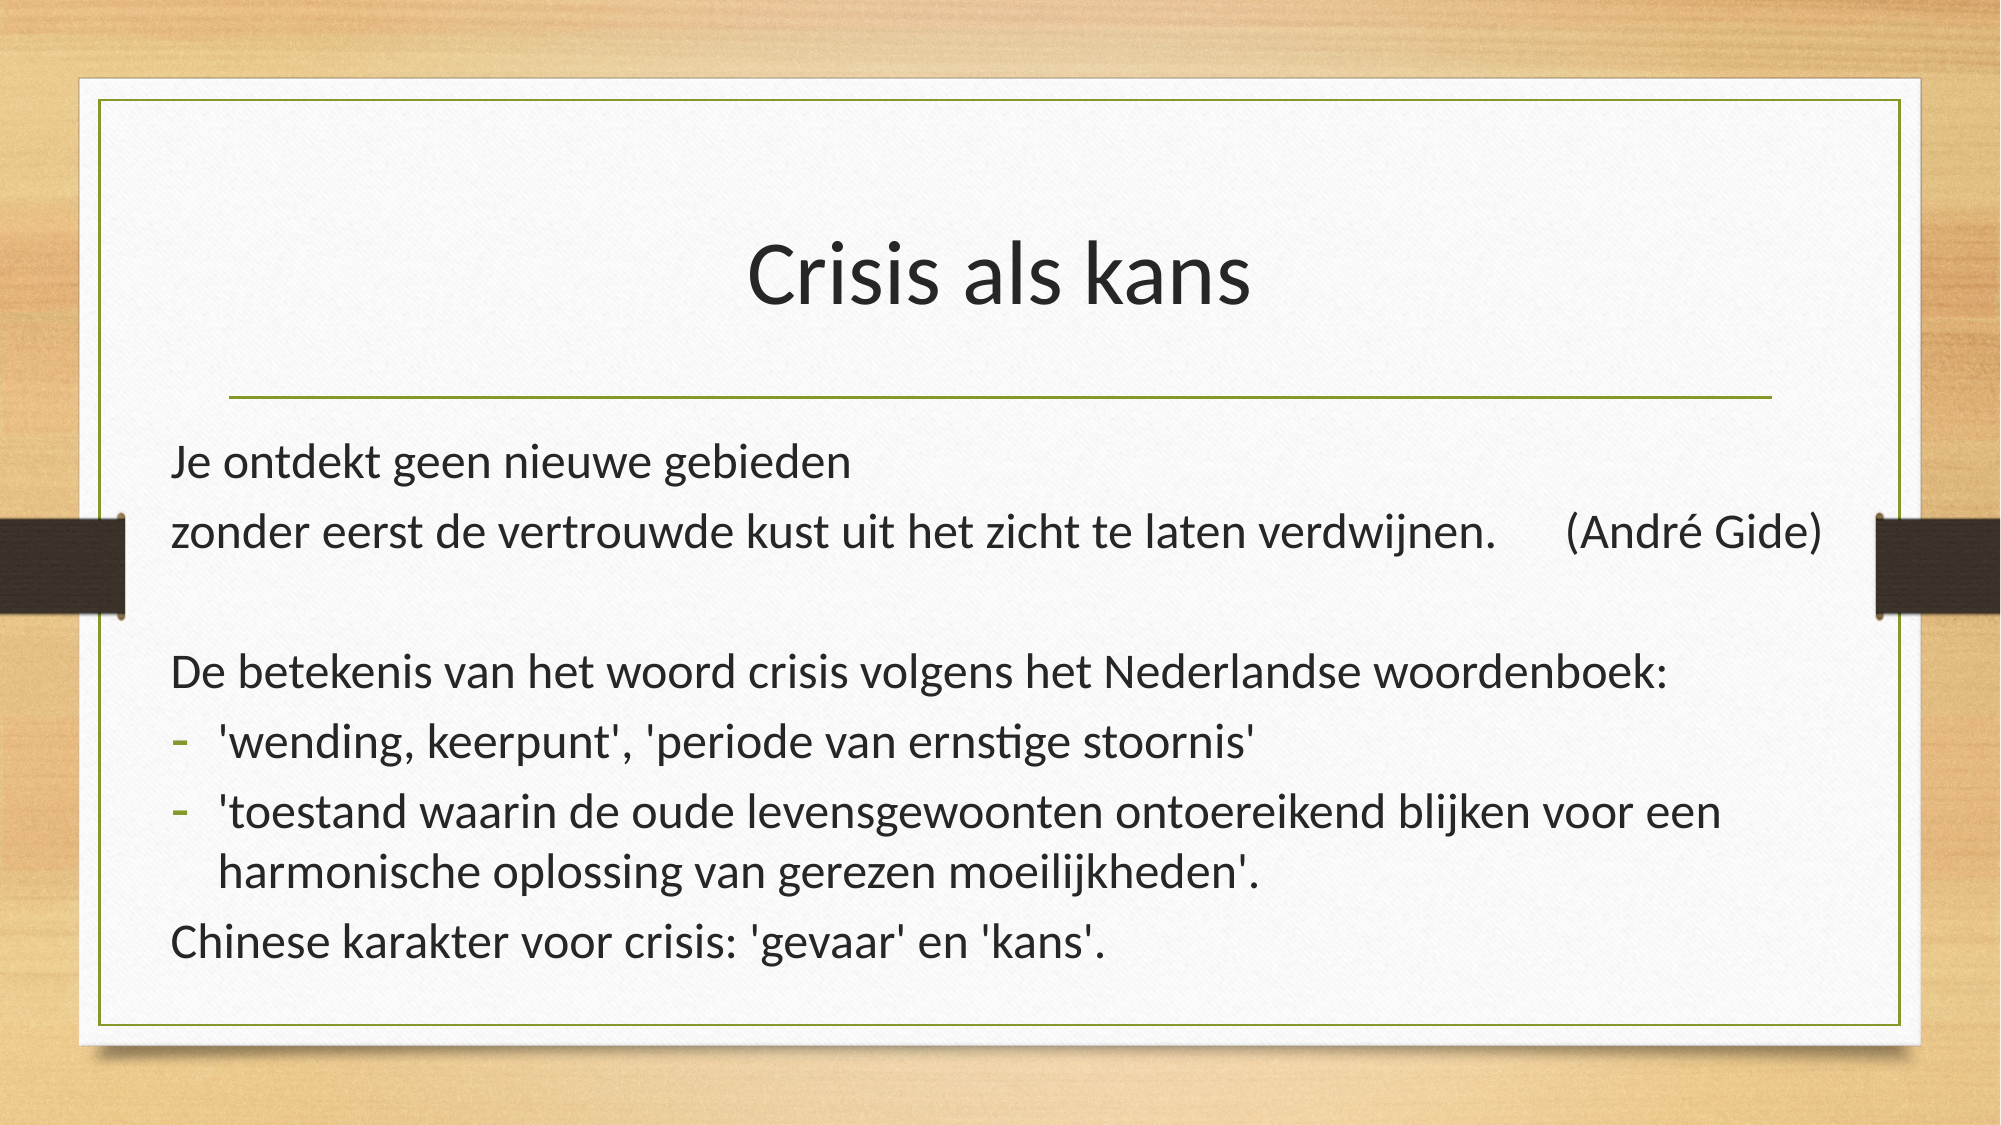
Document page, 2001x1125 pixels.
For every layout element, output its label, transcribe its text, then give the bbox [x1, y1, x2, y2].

title Crisis als kans [212, 161, 1788, 375]
picture [0, 0, 2001, 1125]
list Je ontdekt geen nieuwe gebieden zonder eerst de vertrouwde kust uit het zicht te laten verdwijnen. (André Gide) De betekenis van het woord crisis volgens het Nederlandse woordenboek: 'wending, keerpunt', 'periode van ernstige stoornis' 'toestand waarin de oude levensgewoonten ontoereikend blijken voor een harmonische oplossing van gerezen moeilijkheden'. Chinese karakter voor crisis: 'gevaar' en 'kans'. [155, 420, 1851, 1125]
